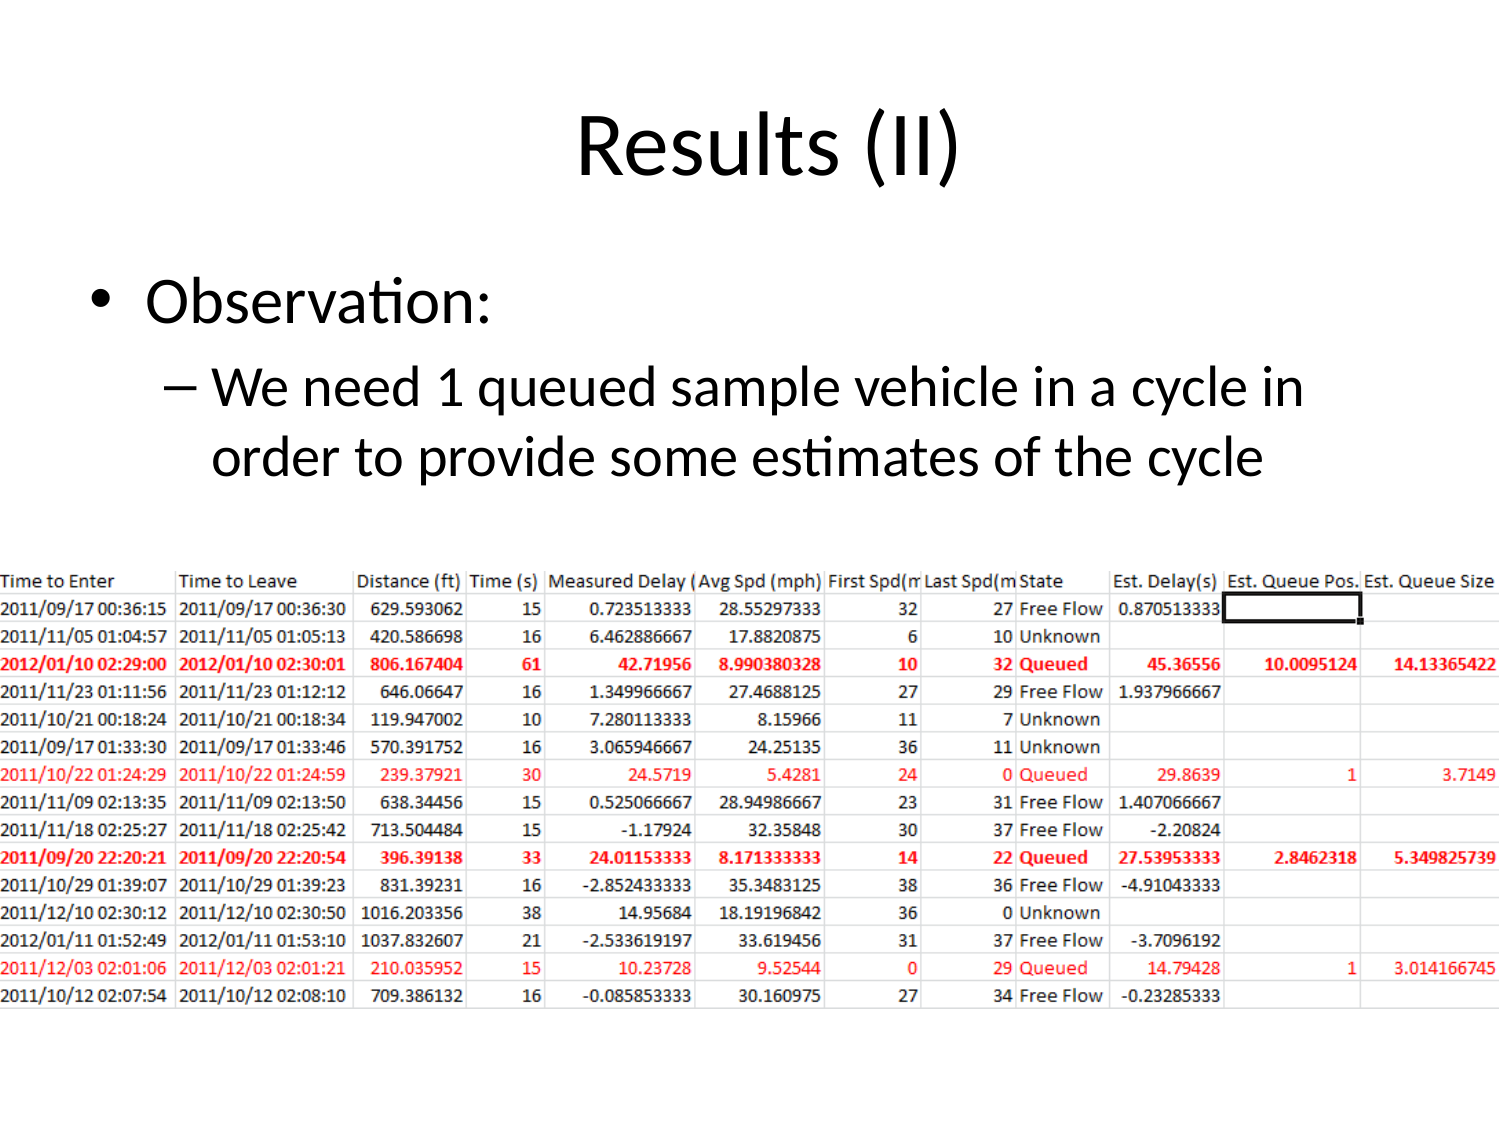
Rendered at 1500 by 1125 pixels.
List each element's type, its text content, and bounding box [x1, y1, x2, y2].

list Observation: We need 1 queued sample vehicle in a cycle in order to provide some estimates of the cycle [74, 249, 1425, 570]
picture [0, 571, 1499, 1009]
title Results (II) [75, 45, 1465, 233]
